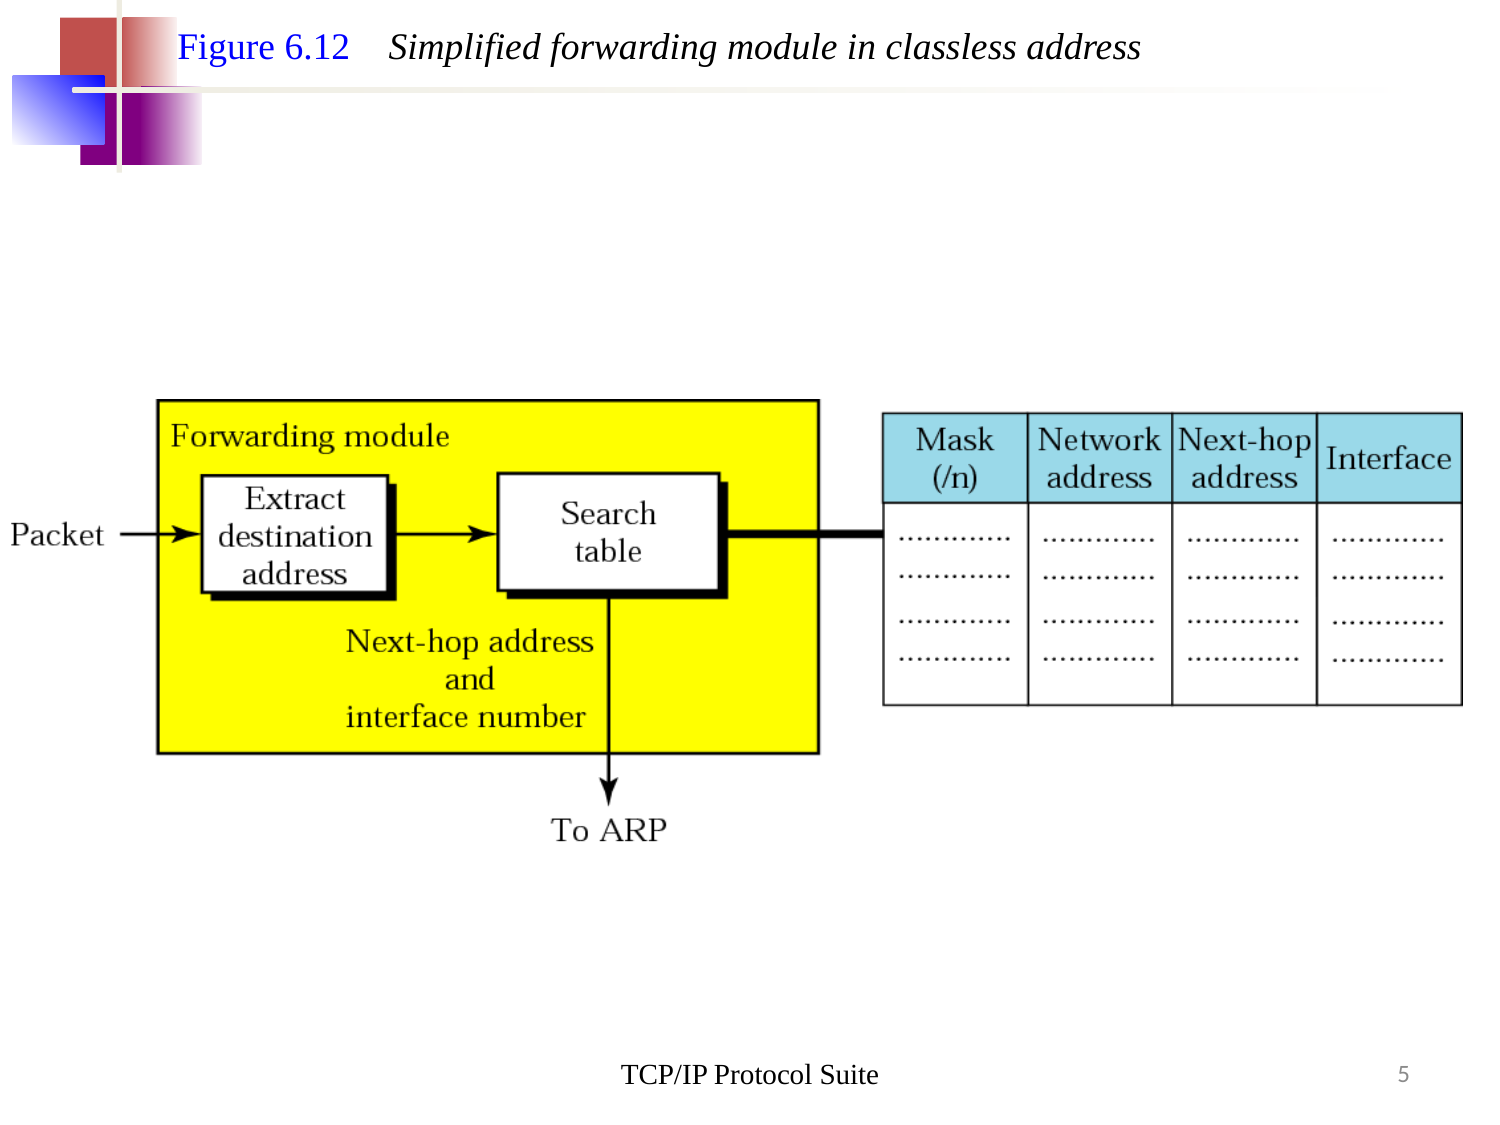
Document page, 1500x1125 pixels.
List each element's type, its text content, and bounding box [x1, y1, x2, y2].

text_box Figure 6.12 Simplified forwarding module in classless address [162, 14, 1425, 75]
text_box [141, 93, 202, 165]
footer TCP/IP Protocol Suite [512, 1042, 988, 1103]
text_box [116, 93, 122, 173]
text_box [116, 0, 122, 87]
text_box [80, 93, 116, 165]
text_box [72, 87, 1423, 93]
picture [10, 398, 1463, 851]
text_box [122, 93, 141, 165]
slide_number 5 [1074, 1042, 1425, 1103]
text_box [60, 17, 116, 86]
text_box [122, 17, 177, 86]
text_box [12, 75, 105, 145]
